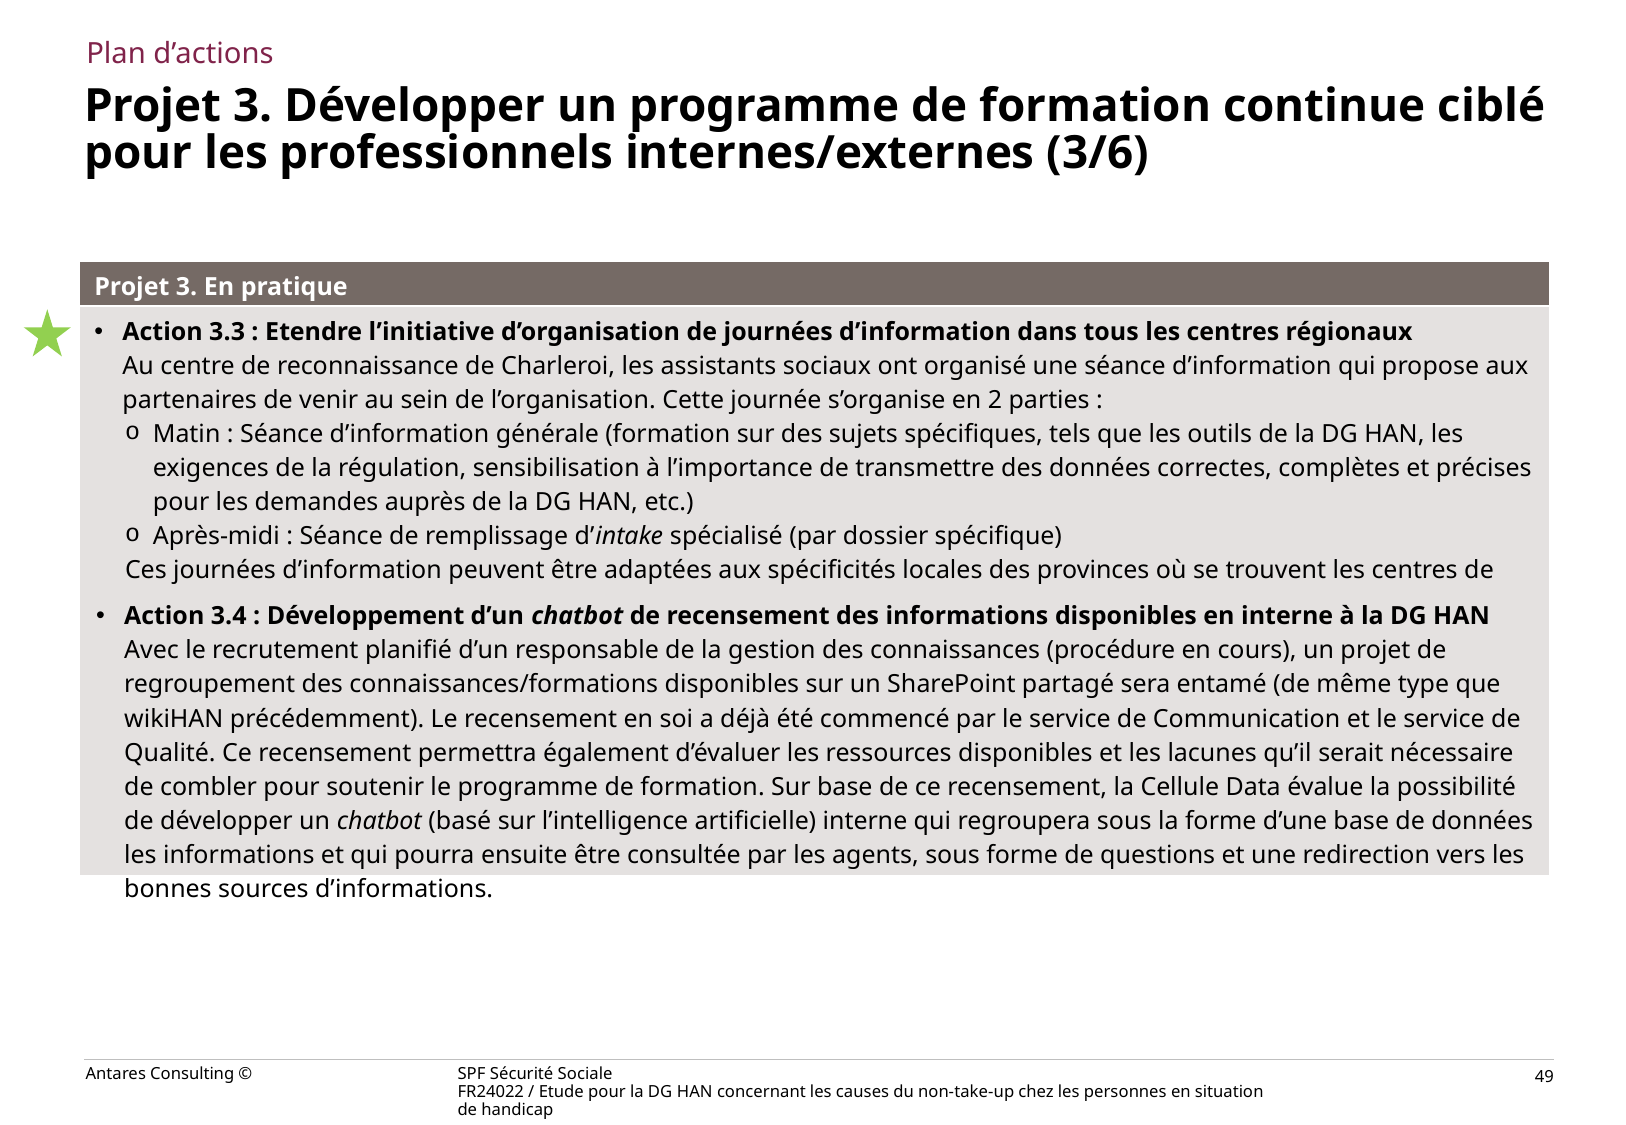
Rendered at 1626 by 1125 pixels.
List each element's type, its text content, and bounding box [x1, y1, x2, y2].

table_cell Action 3.3 : Etendre l’initiative d’organisation de journées d’information dans tous les centres régionaux Au centre de reconnaissance de Charleroi, les assistants sociaux ont organisé une séance d’information qui propose aux partenaires de venir au sein de l’organisation. Cette journée s’organise en 2 parties : Matin : Séance d’information générale (formation sur des sujets spécifiques, tels que les outils de la DG HAN, les exigences de la régulation, sensibilisation à l’importance de transmettre des données correctes, complètes et précises pour les demandes auprès de la DG HAN, etc.) Après-midi : Séance de remplissage d’intake spécialisé (par dossier spécifique) Ces journées d’information peuvent être adaptées aux spécificités locales des provinces où se trouvent les centres de reconnaissance, mais aussi en fonction des besoins des partenaires invités. [80, 307, 1549, 591]
table_header Projet 3. En pratique [80, 262, 1549, 305]
table_cell Action 3.4 : Développement d’un chatbot de recensement des informations disponibles en interne à la DG HAN Avec le recrutement planifié d’un responsable de la gestion des connaissances (procédure en cours), un projet de regroupement des connaissances/formations disponibles sur un SharePoint partagé sera entamé (de même type que wikiHAN précédemment). Le recensement en soi a déjà été commencé par le service de Communication et le service de Qualité. Ce recensement permettra également d’évaluer les ressources disponibles et les lacunes qu’il serait nécessaire de combler pour soutenir le programme de formation. Sur base de ce recensement, la Cellule Data évalue la possibilité de développer un chatbot (basé sur l’intelligence artificielle) interne qui regroupera sous la forme d’une base de données les informations et qui pourra ensuite être consultée par les agents, sous forme de questions et une redirection vers les bonnes sources d’informations. [80, 591, 1549, 875]
title Projet 3. Développer un programme de formation continue ciblé pour les professionnels internes/externes (3/6) [84, 82, 1550, 229]
text_box [23, 309, 71, 357]
text_box Plan d’actions [86, 38, 1522, 70]
